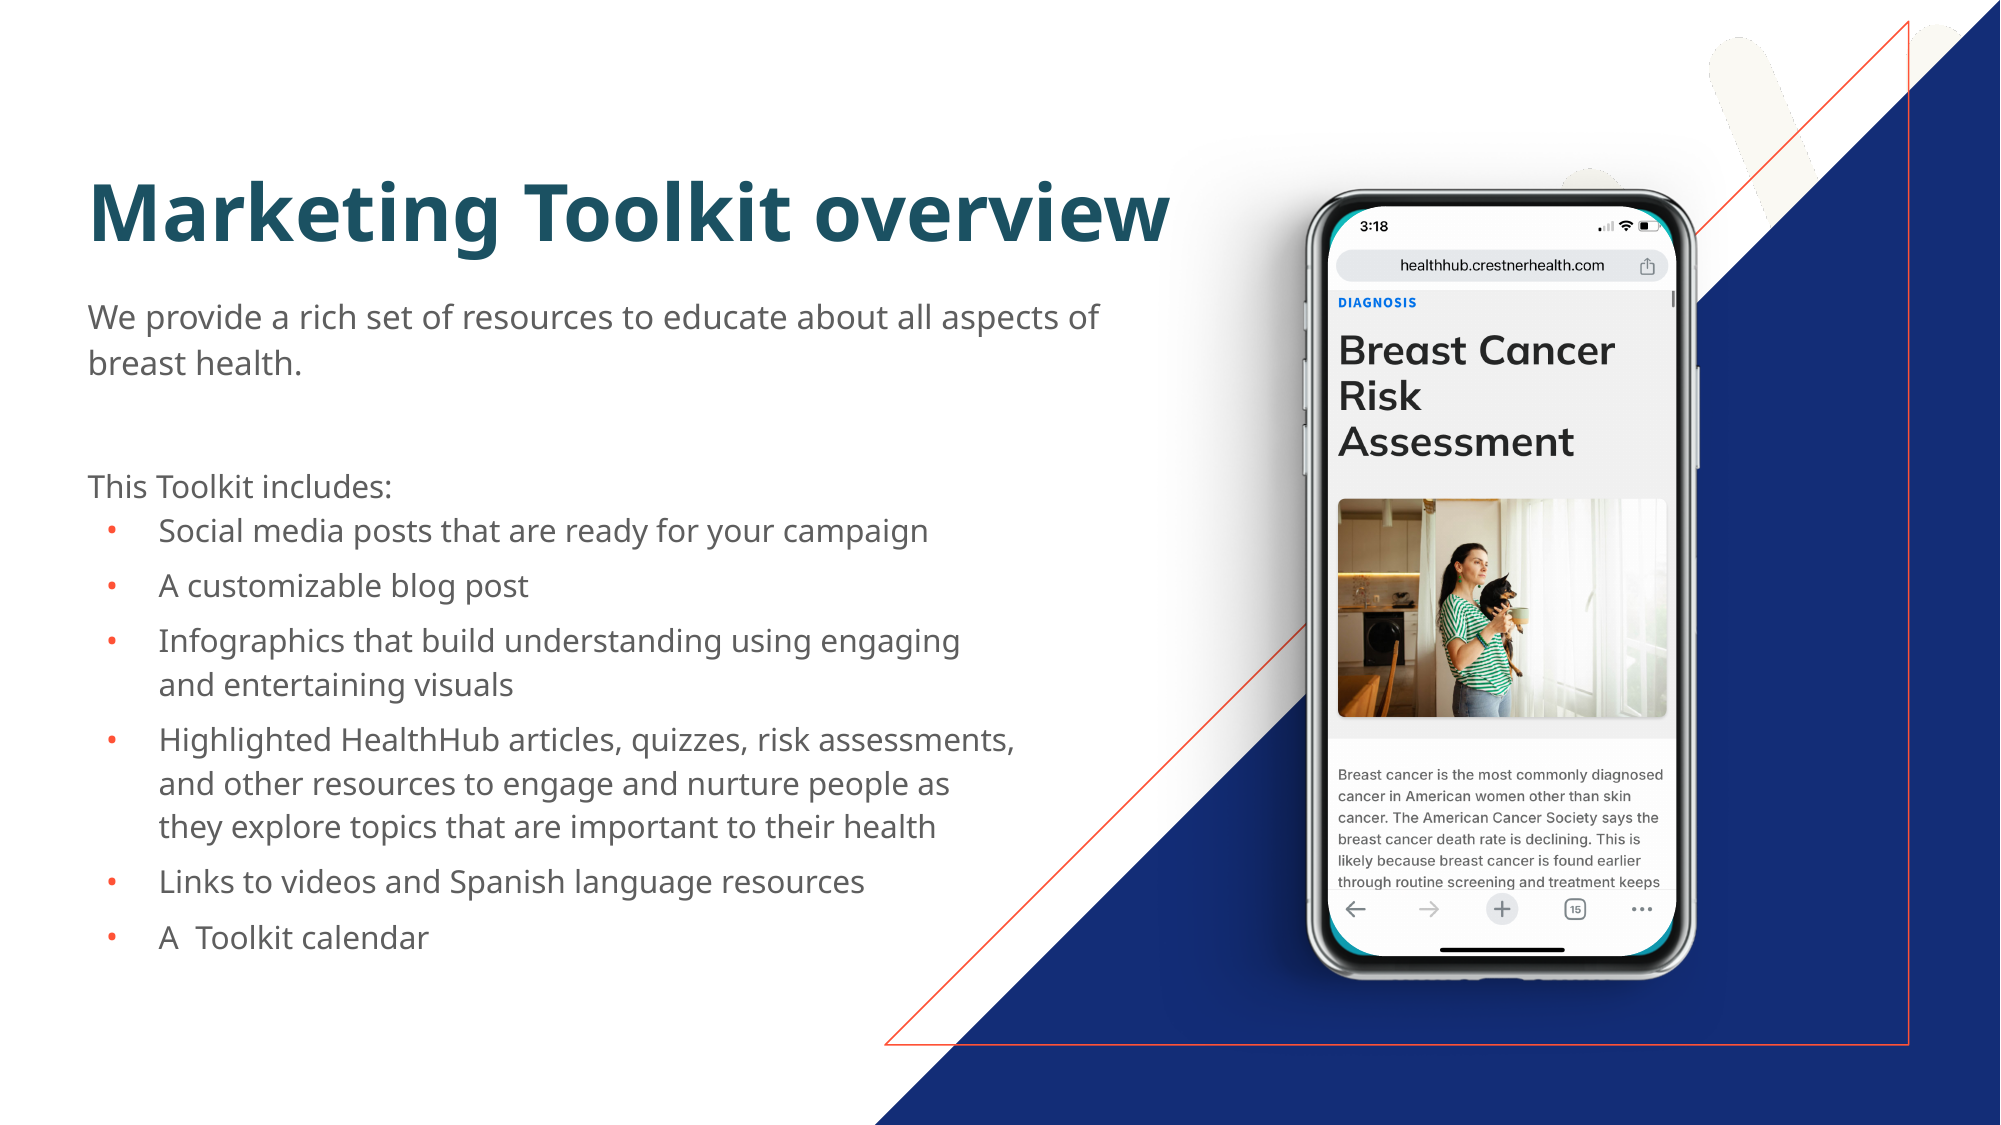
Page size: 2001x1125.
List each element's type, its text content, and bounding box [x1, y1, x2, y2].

title Marketing Toolkit overview [87, 48, 1840, 266]
list We provide a rich set of resources to educate about all aspects of breast health. [87, 282, 1173, 424]
list This Toolkit includes: Social media posts that are ready for your campaign A customizable blog post Infographics that build understanding using engaging and entertaining visuals Highlighted HealthHub articles, quizzes, risk assessments, and other resources to engage and nurture people as they explore topics that are important to their health Links to videos and Spanish language resources A Toolkit calendar [87, 440, 1032, 999]
picture [999, 90, 2001, 1102]
